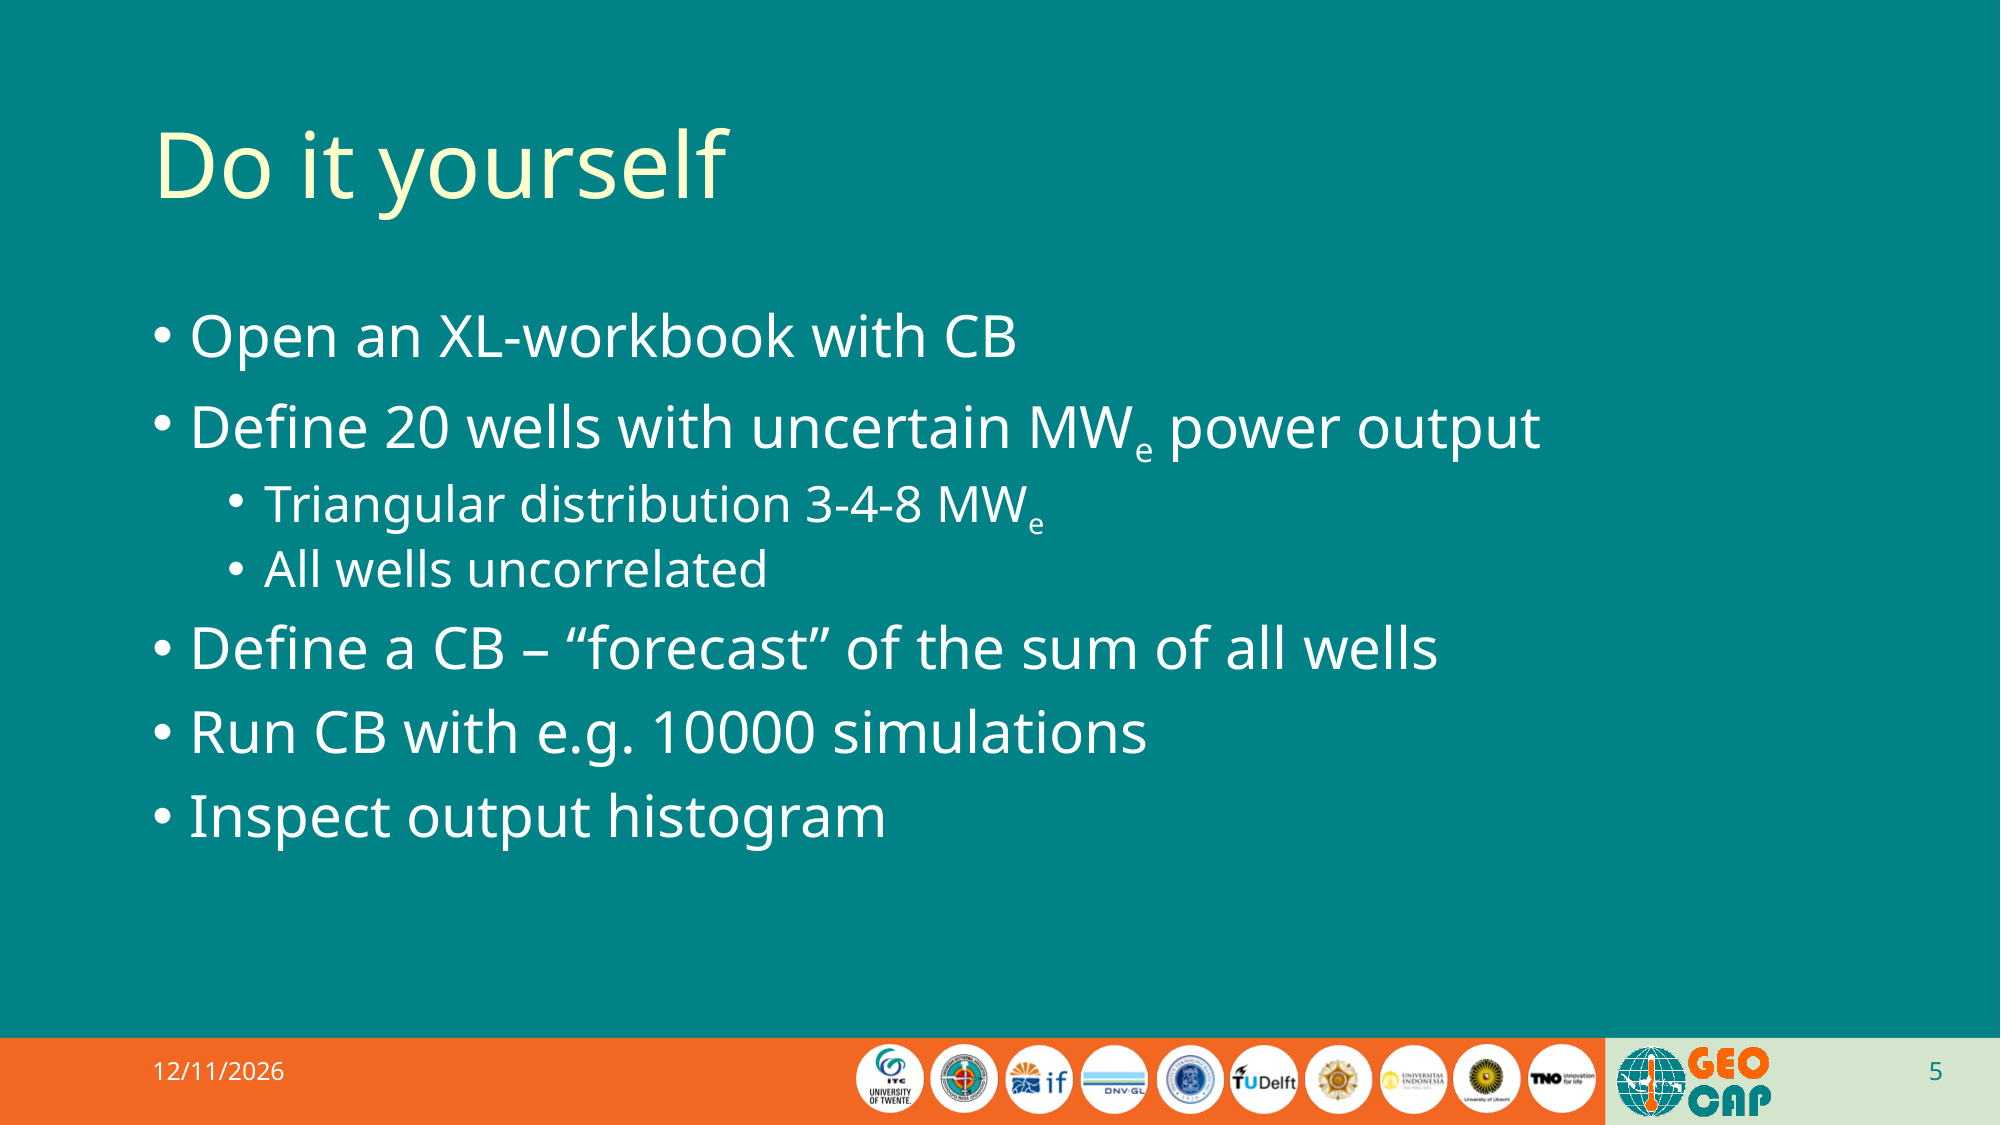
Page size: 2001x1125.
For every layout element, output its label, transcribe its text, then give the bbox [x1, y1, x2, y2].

list Open an XL-workbook with CB Define 20 wells with uncertain MWe power output Triangular distribution 3-4-8 MWe All wells uncorrelated Define a CB – “forecast” of the sum of all wells Run CB with e.g. 10000 simulations Inspect output histogram [137, 299, 1863, 1014]
picture [1616, 1046, 1771, 1117]
title Do it yourself [137, 59, 1863, 278]
picture [856, 1044, 1596, 1114]
